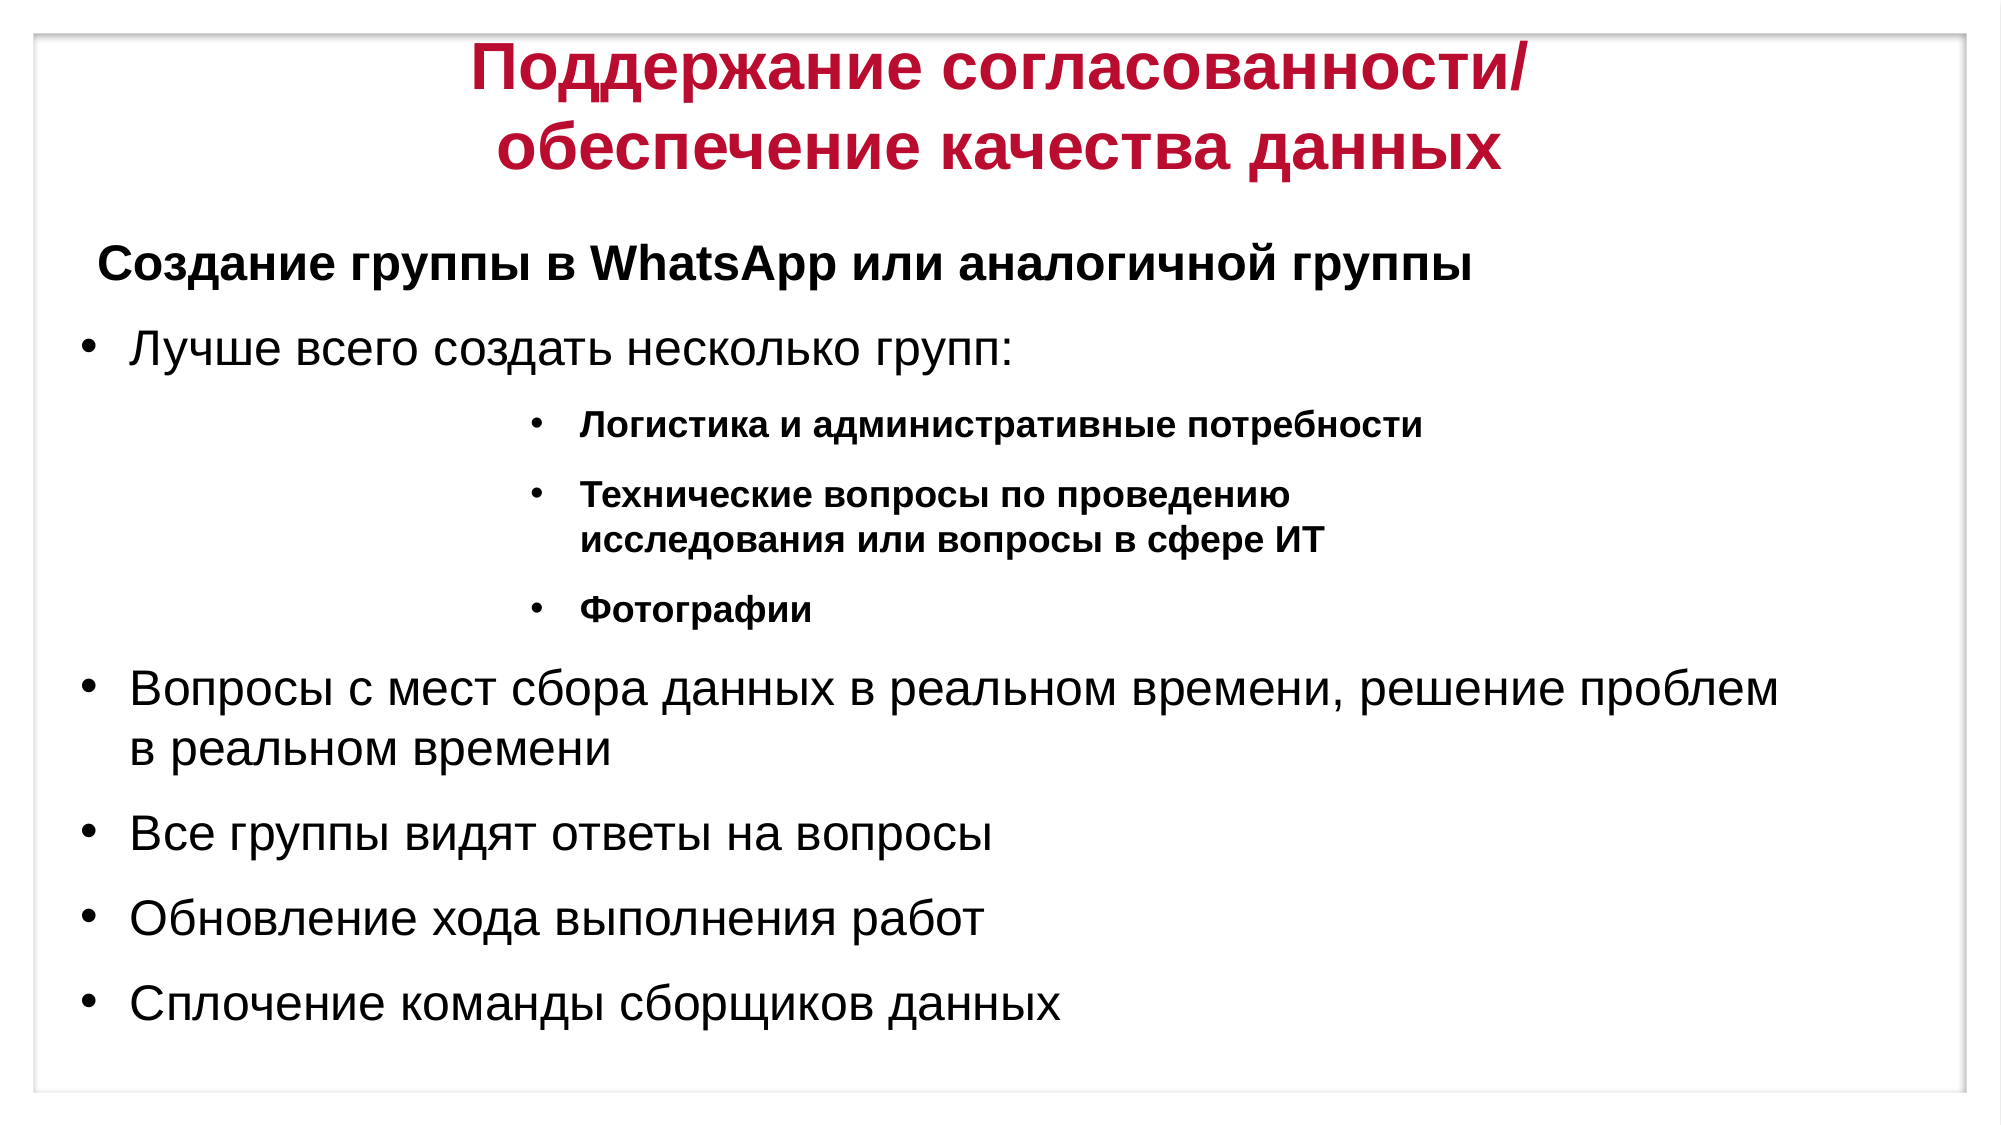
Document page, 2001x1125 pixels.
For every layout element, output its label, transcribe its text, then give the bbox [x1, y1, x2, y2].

title Поддержание согласованности/ обеспечение качества данных [0, 0, 2000, 190]
text_box Создание группы в WhatsApp или аналогичной группы Лучше всего создать несколько групп: Логистика и административные потребности Технические вопросы по проведению исследования или вопросы в сфере ИТ Фотографии Вопросы с мест сбора данных в реальном времени, решение проблем в реальном времени Все группы видят ответы на вопросы Обновление хода выполнения работ Сплочение команды сборщиков данных [65, 222, 1870, 1125]
